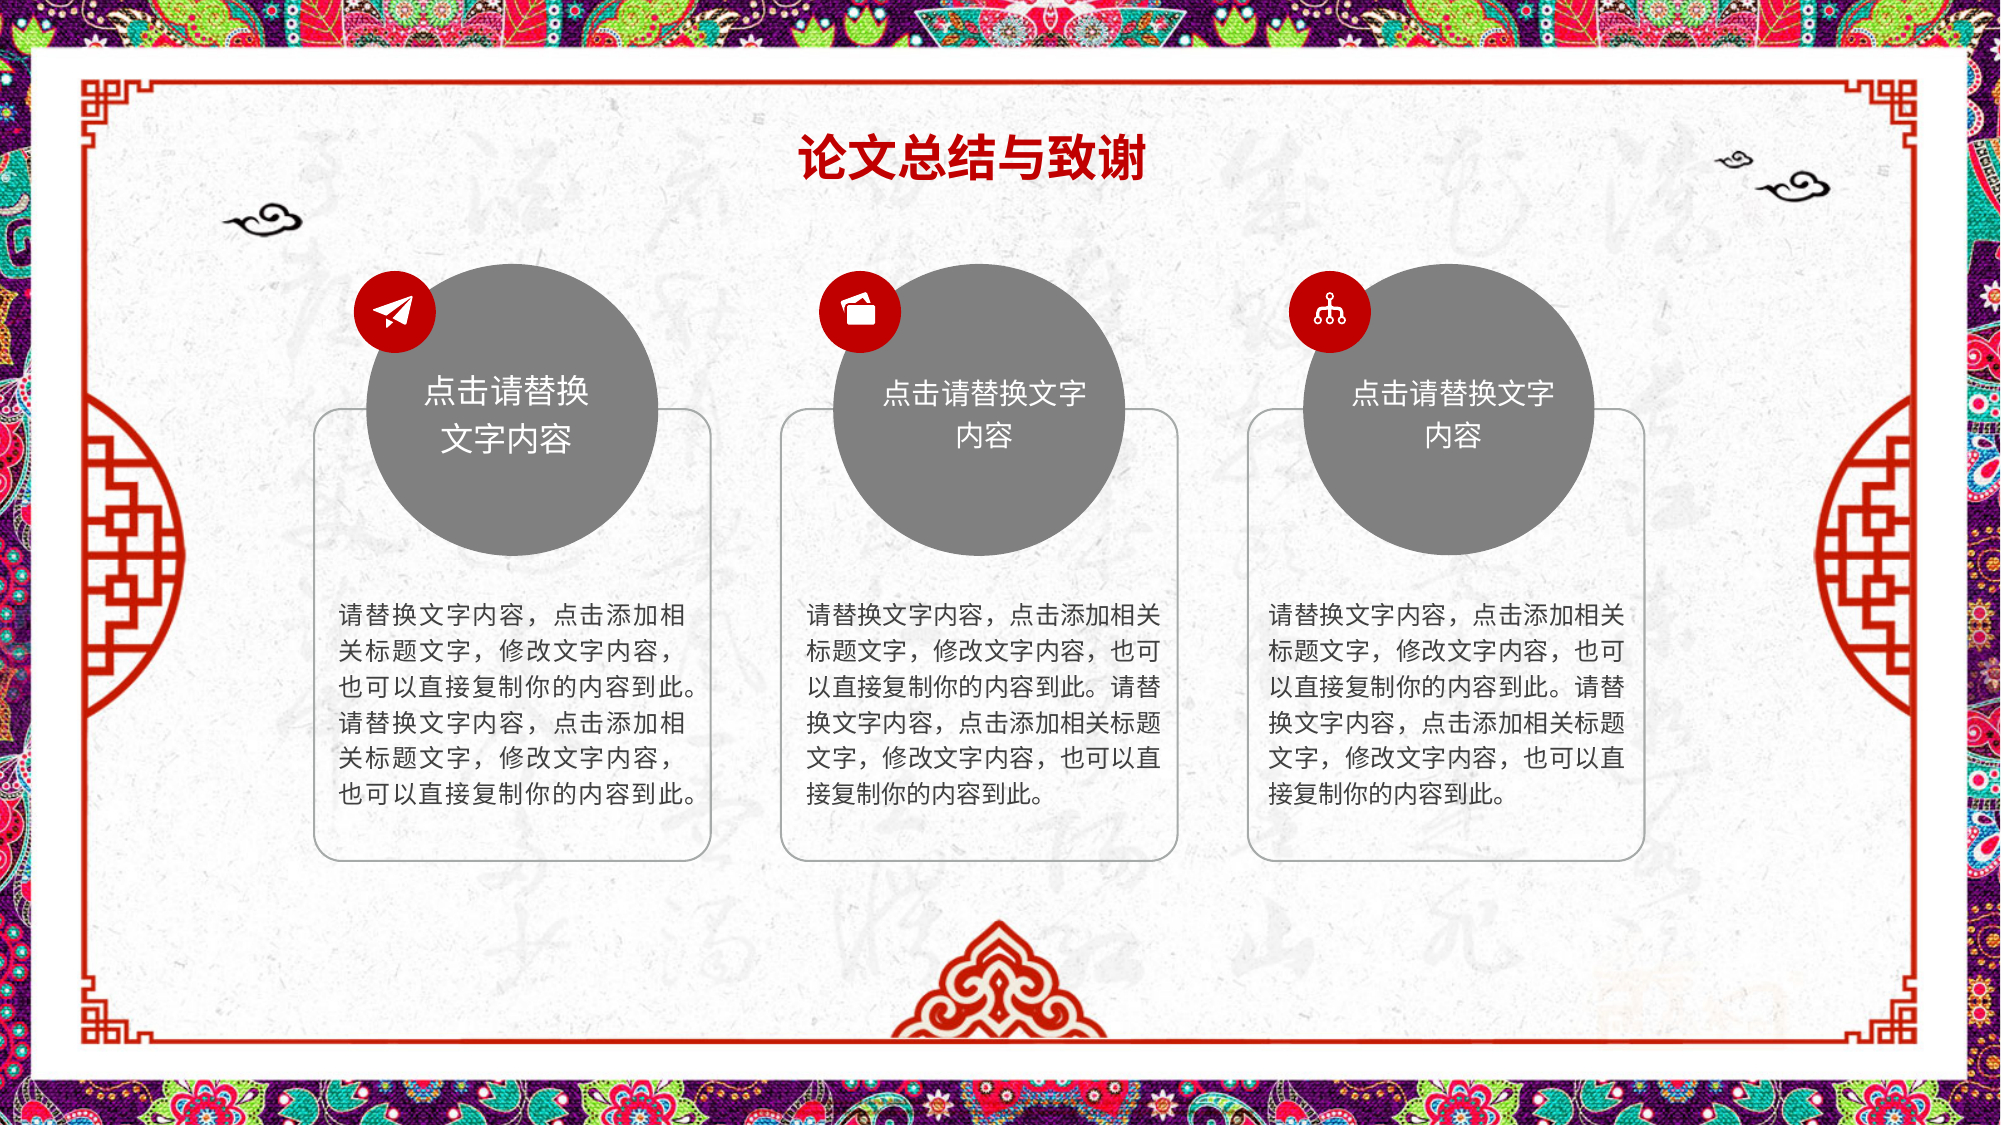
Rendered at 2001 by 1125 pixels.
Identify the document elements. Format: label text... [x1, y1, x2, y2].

picture [0, 0, 2001, 1125]
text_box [780, 263, 1178, 862]
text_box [1247, 263, 1645, 862]
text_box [313, 263, 711, 862]
text_box 论文总结与致谢 [782, 119, 1247, 195]
